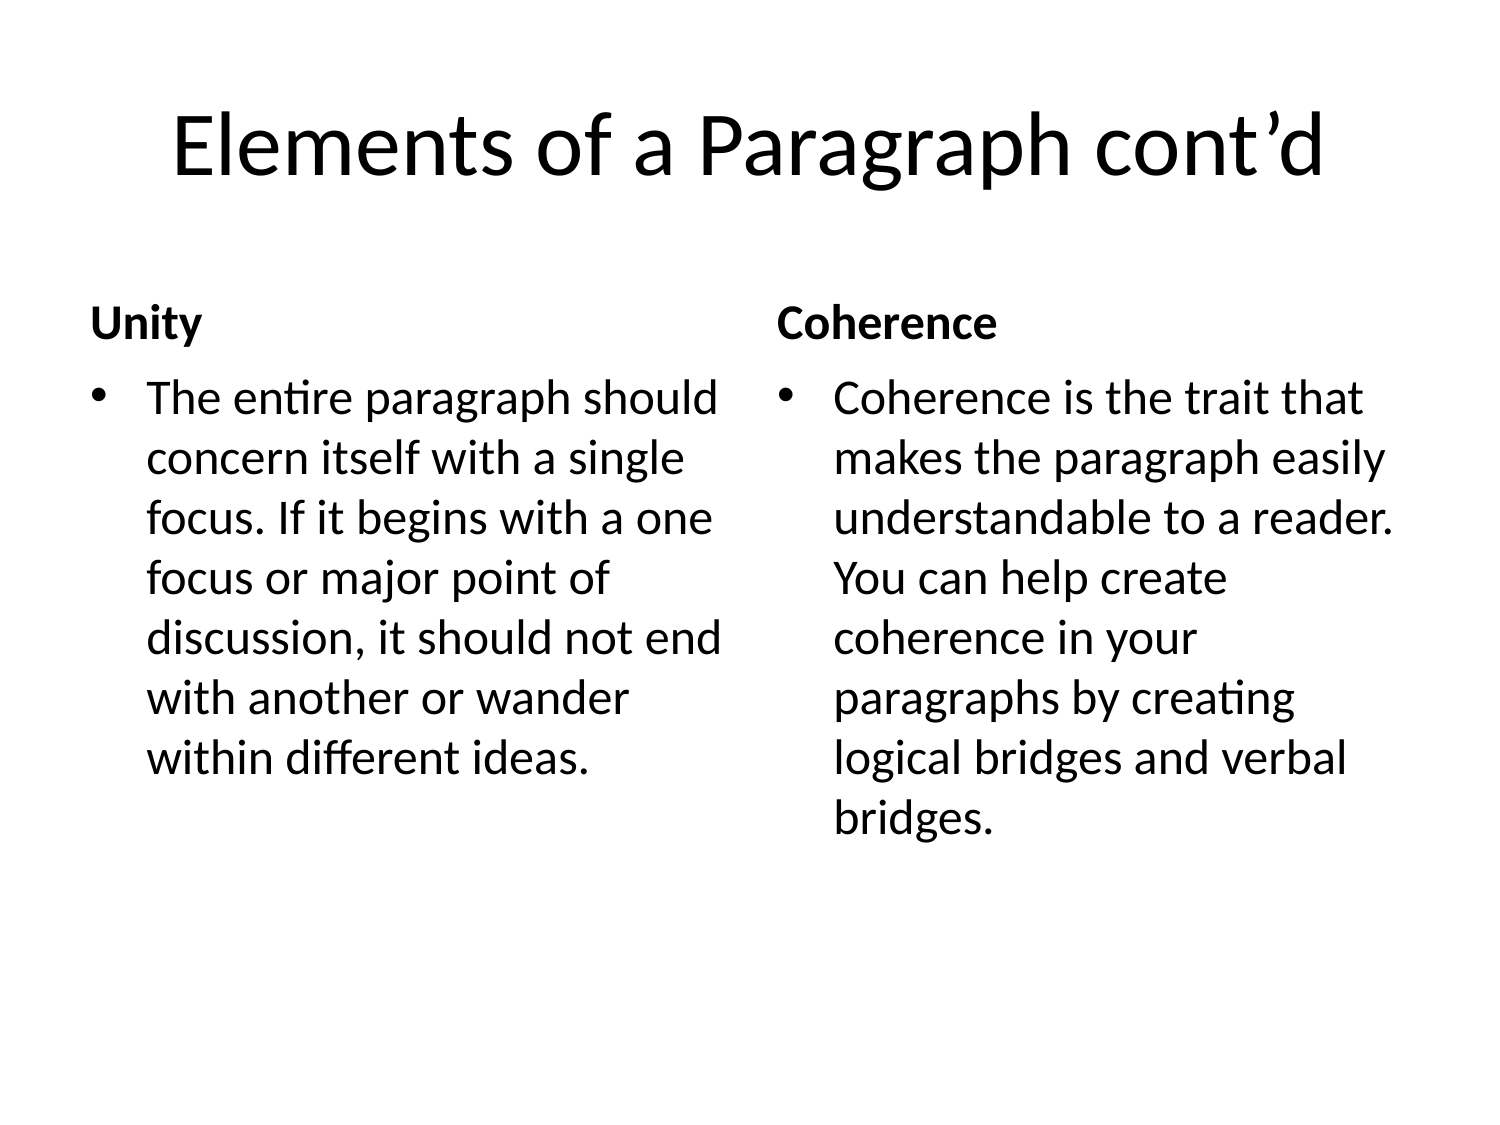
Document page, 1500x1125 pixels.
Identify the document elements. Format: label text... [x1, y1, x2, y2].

list The entire paragraph should concern itself with a single focus. If it begins with a one focus or major point of discussion, it should not end with another or wander within different ideas. [75, 356, 738, 1005]
title Elements of a Paragraph cont’d [75, 45, 1425, 233]
list Unity [75, 251, 738, 356]
list Coherence is the trait that makes the paragraph easily understandable to a reader. You can help create coherence in your paragraphs by creating logical bridges and verbal bridges. [761, 356, 1425, 1005]
list Coherence [761, 251, 1425, 356]
